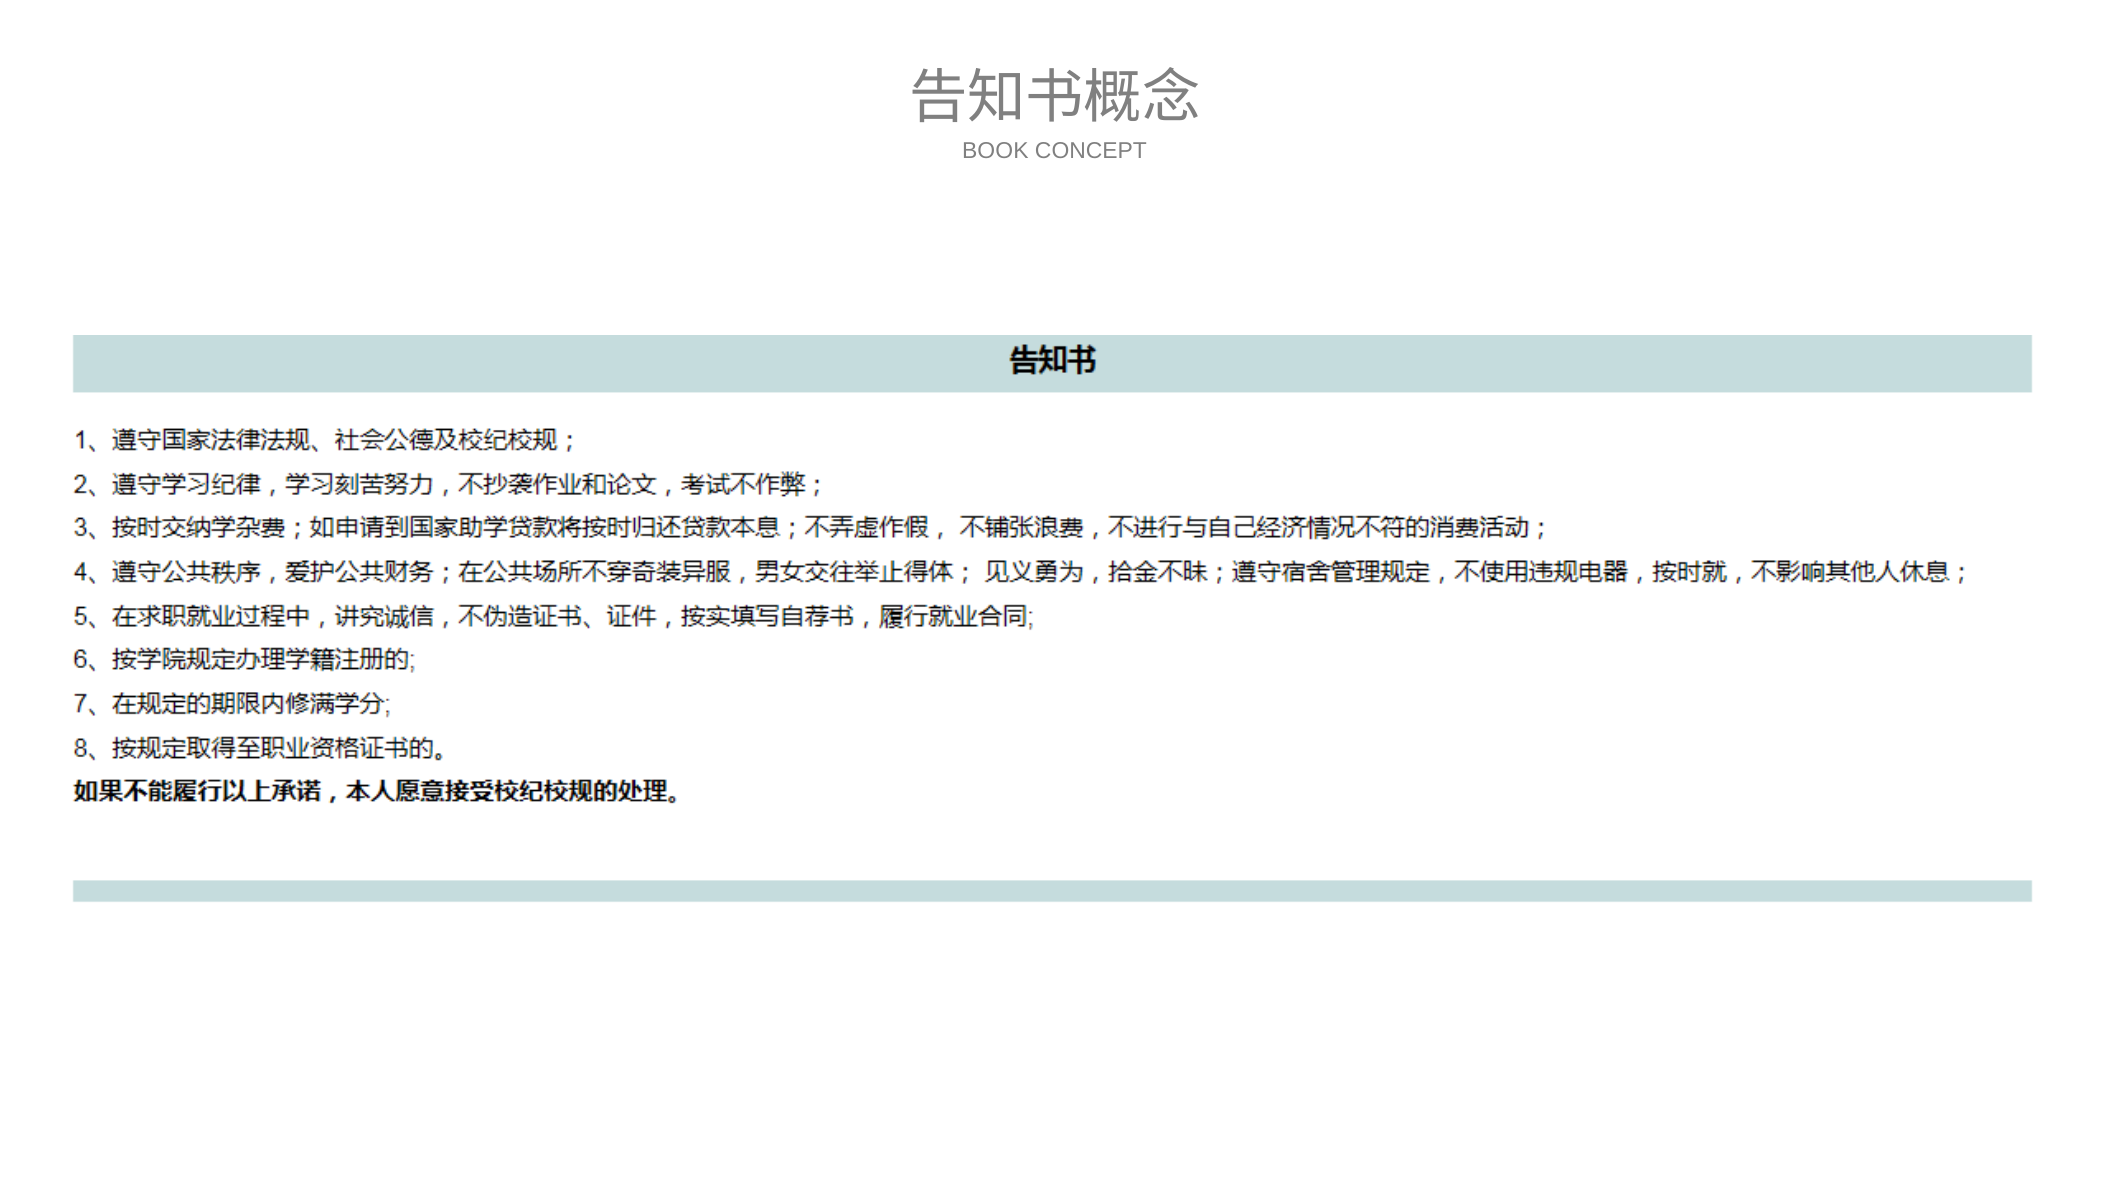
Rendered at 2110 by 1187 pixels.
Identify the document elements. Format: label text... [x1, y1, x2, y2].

picture [52, 335, 2057, 913]
text_box 告知书概念 [700, 58, 1409, 129]
text_box BOOK CONCEPT [761, 135, 1348, 163]
